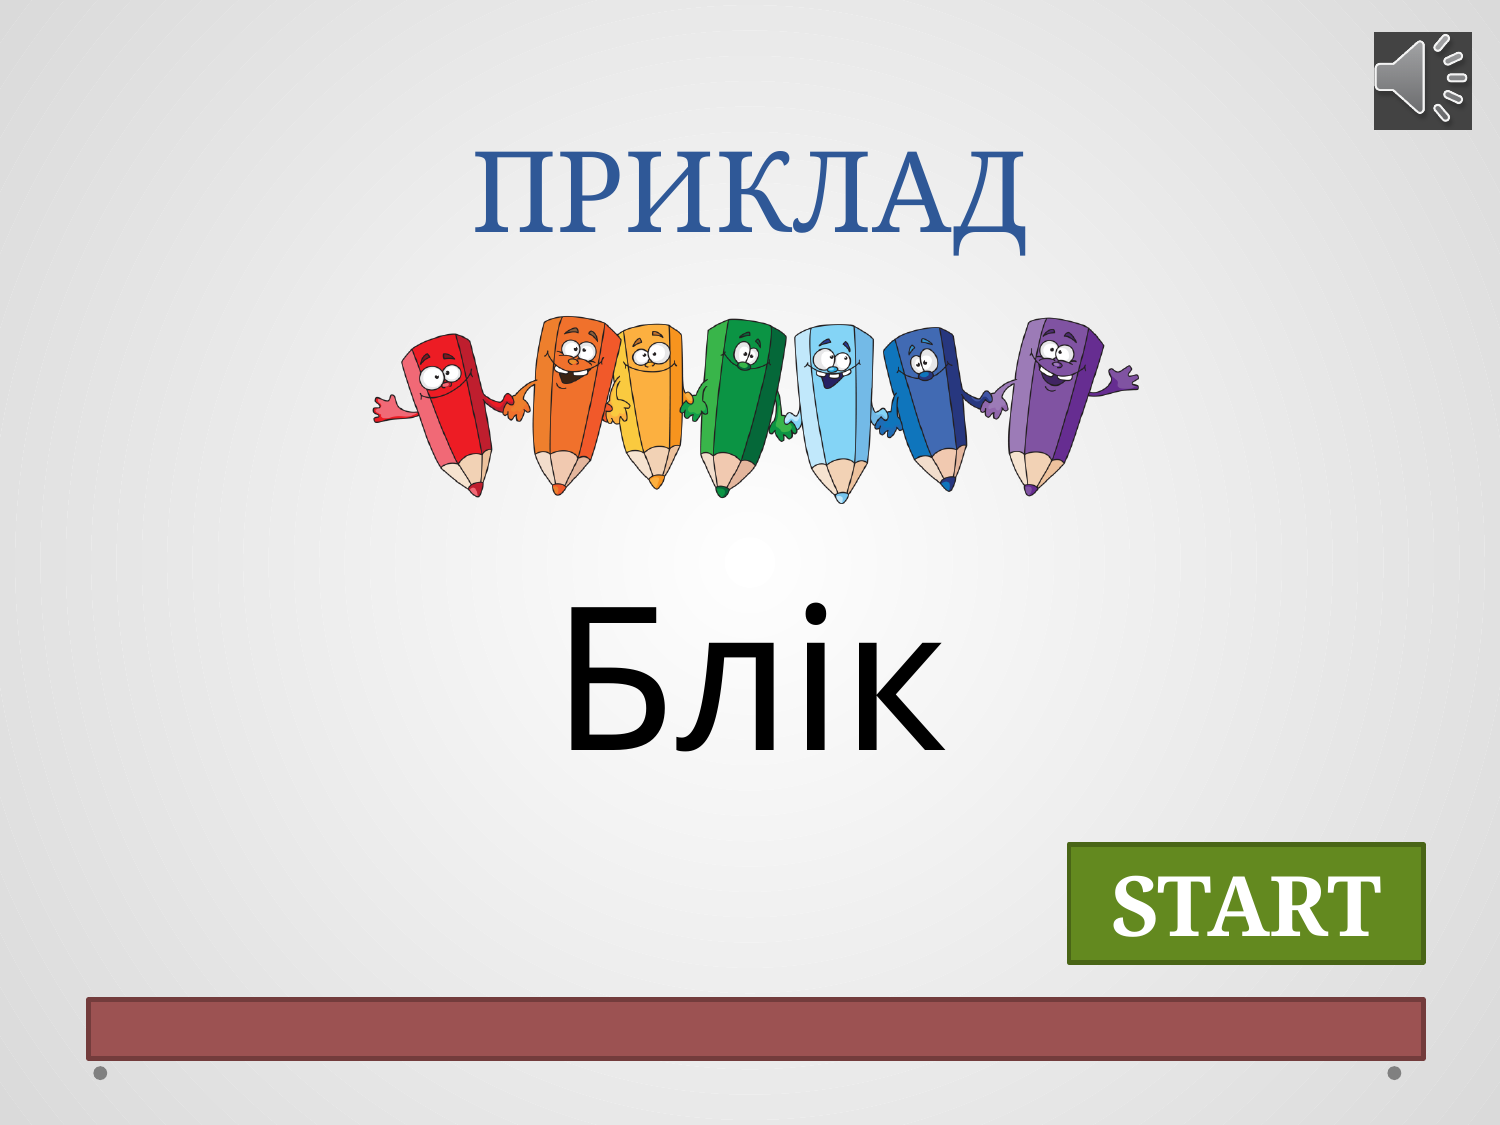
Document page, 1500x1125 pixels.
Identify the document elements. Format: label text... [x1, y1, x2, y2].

picture [1373, 30, 1474, 132]
text_box START [1067, 842, 1426, 965]
list Блік [75, 262, 1425, 1005]
picture [372, 314, 1140, 504]
text_box [86, 997, 1426, 1061]
title ПРИКЛАД [75, 0, 1425, 262]
